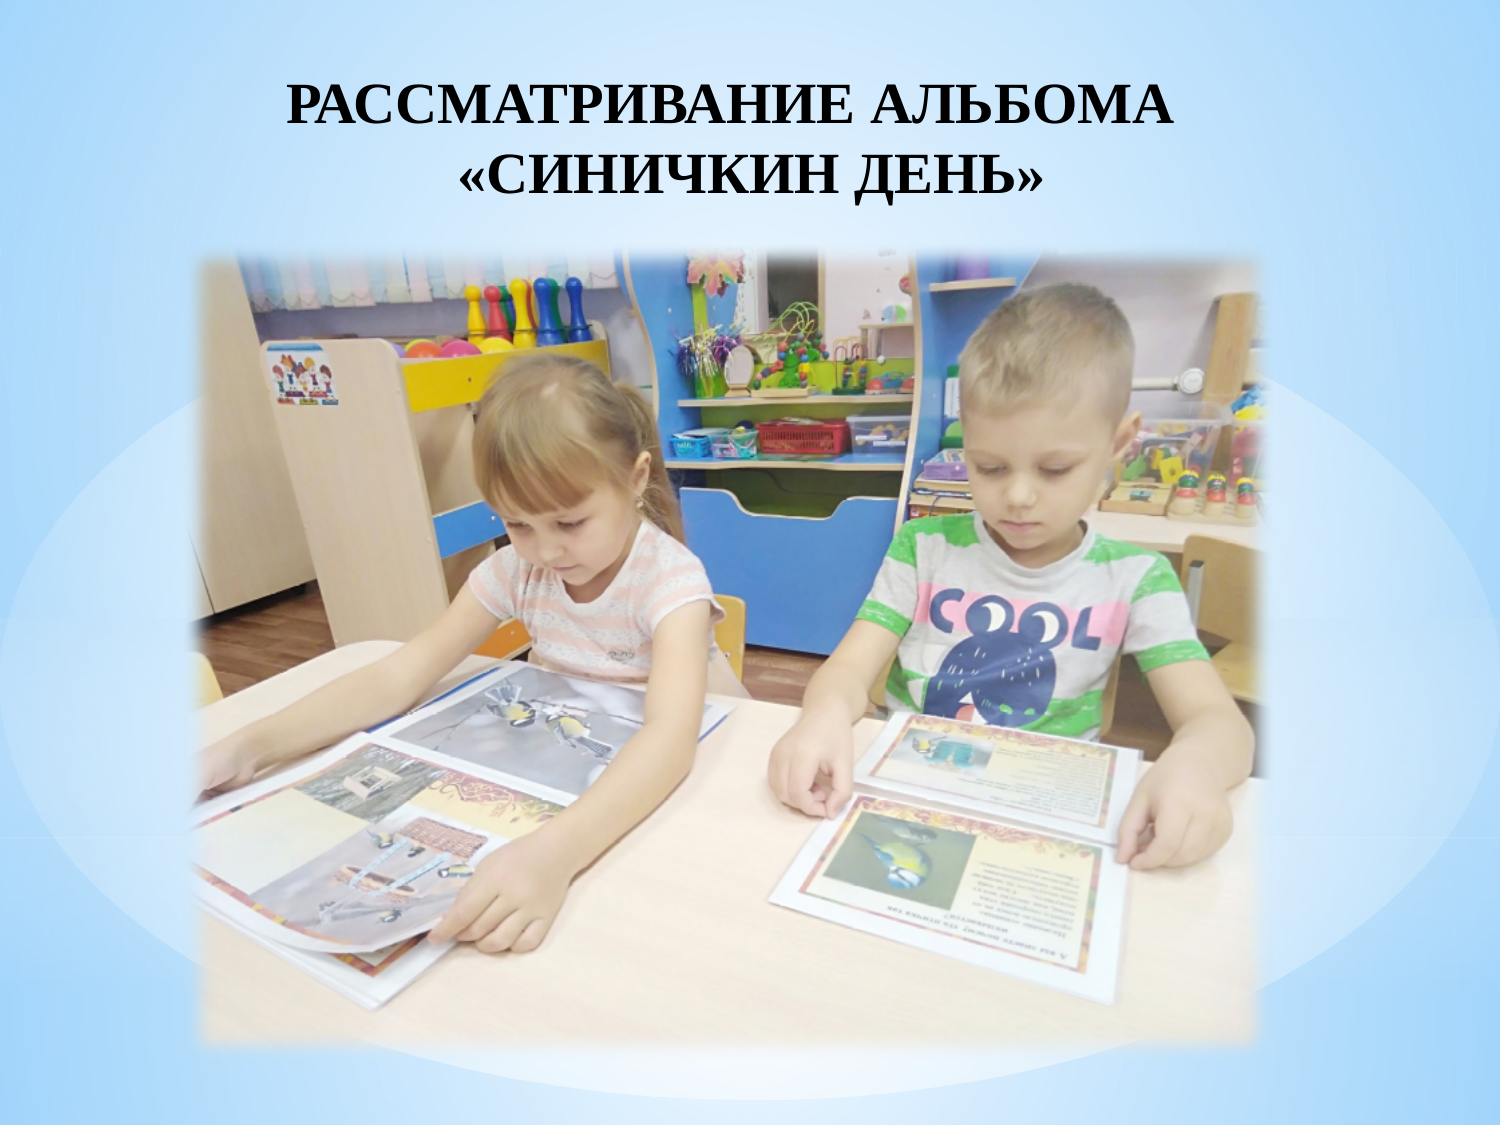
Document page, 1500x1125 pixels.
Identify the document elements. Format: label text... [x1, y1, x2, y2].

text_box РАССМАТРИВАНИЕ АЛЬБОМА «СИНИЧКИН ДЕНЬ» [271, 58, 1204, 213]
picture [182, 243, 1276, 1064]
